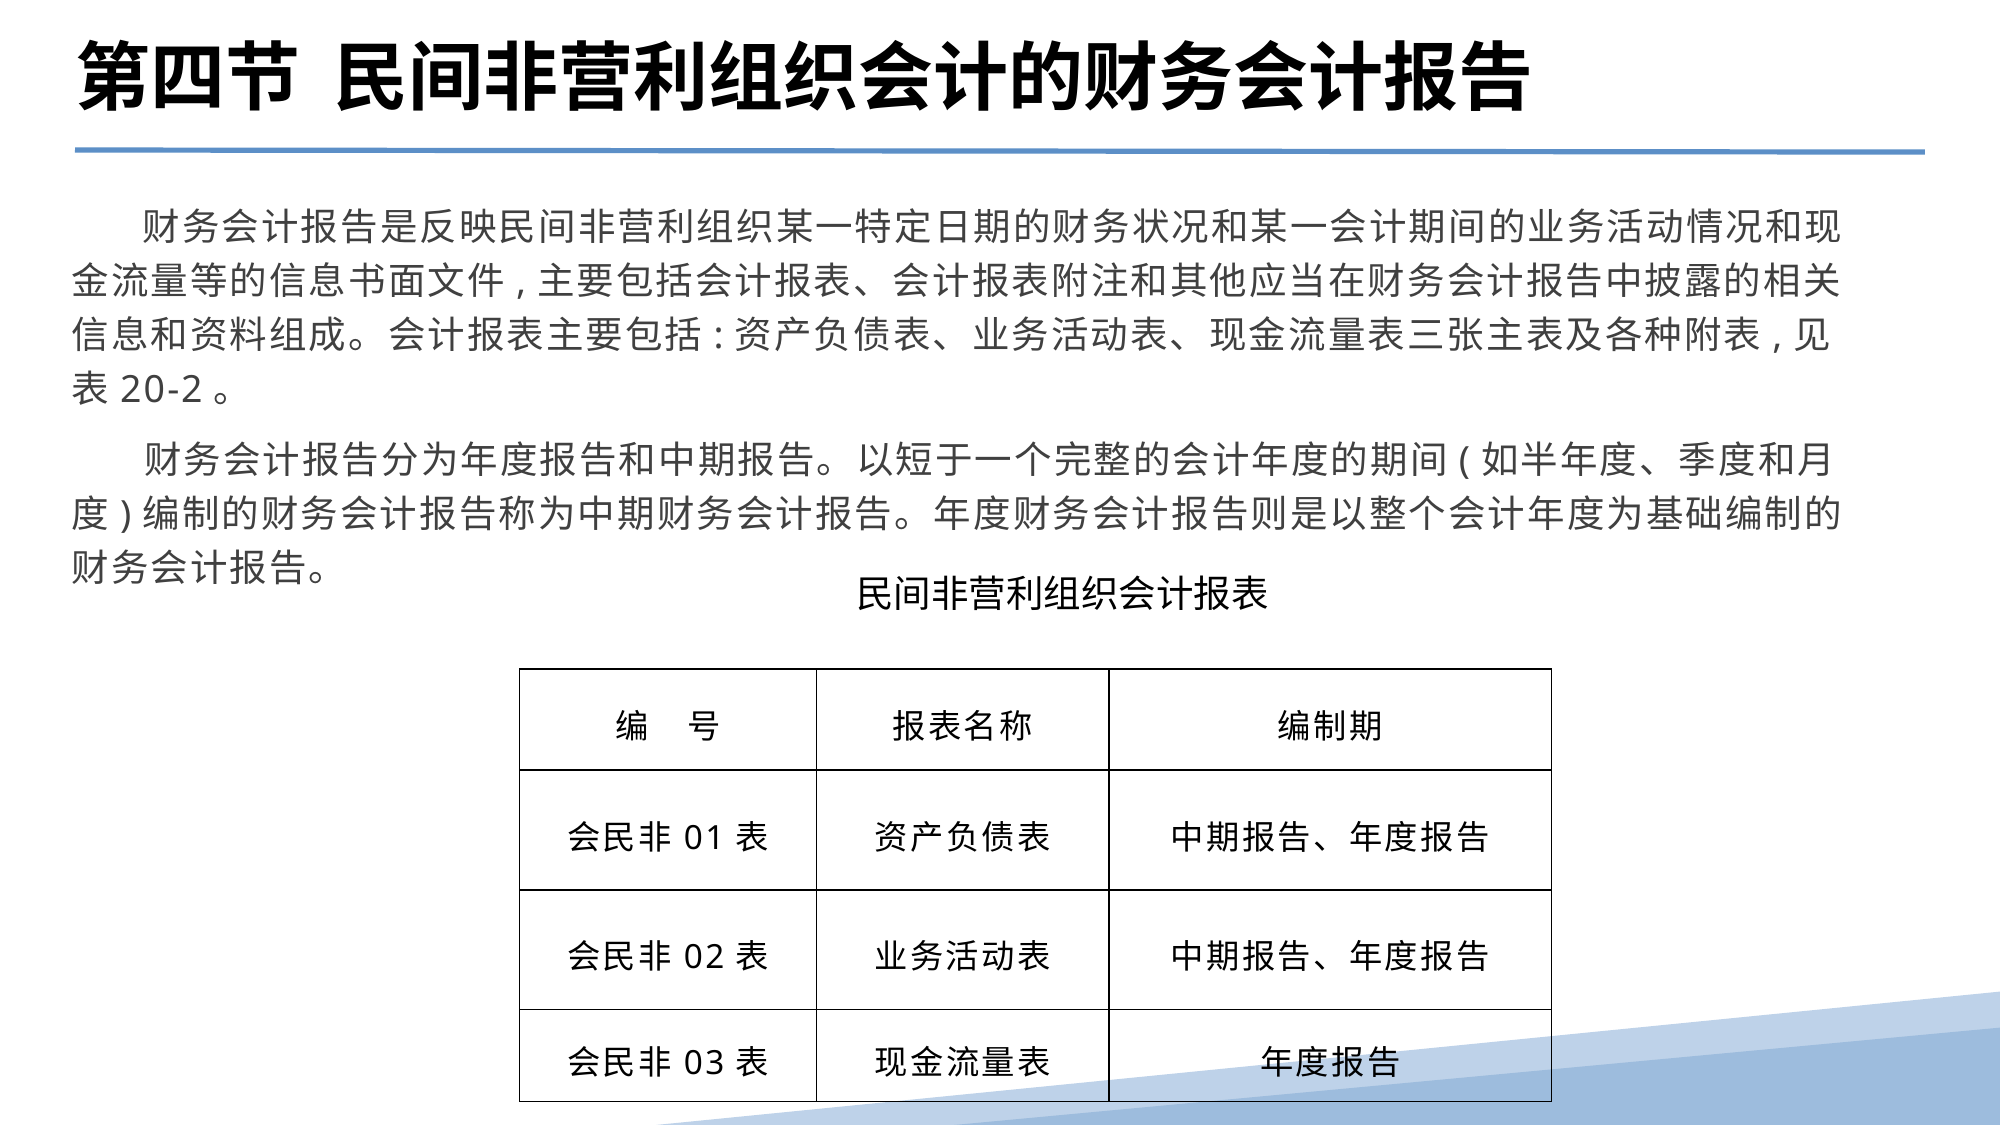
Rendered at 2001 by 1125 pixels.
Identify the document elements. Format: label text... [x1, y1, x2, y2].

table_cell 会民非02表 [520, 891, 816, 1009]
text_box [656, 991, 2000, 1125]
table_cell 资产负债表 [817, 771, 1108, 889]
table_header 编制期 [1110, 670, 1551, 769]
table_header 编 号 [520, 670, 816, 769]
text_box 民间非营利组织会计报表 [552, 562, 1556, 646]
table_cell 会民非03表 [520, 1010, 656, 1101]
text_box 财务会计报告是反映民间非营利组织某一特定日期的财务状况和某一会计期间的业务活动情况和现金流量等的信息书面文件,主要包括会计报表、会计报表附注和其他应当在财务会计报告中披露的相关信息和资料组成。会计报表主要包括:资产负债表、业务活动表、现金流量表三张主表及各种附表,见表20-2。 财务会计报告分为年度报告和中期报告。以短于一个完整的会计年度的期间(如半年度、季度和月度)编制的财务会计报告称为中期财务会计报告。年度财务会计报告则是以整个会计年度为基础编制的财务会计报告。 [61, 152, 1879, 631]
table_header 报表名称 [817, 670, 1108, 769]
text_box 第四节 民间非营利组织会计的财务会计报告 [75, 24, 1925, 125]
table_cell 中期报告、年度报告 [1110, 771, 1551, 889]
table_cell 业务活动表 [817, 891, 1108, 991]
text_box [74, 149, 1925, 153]
table_cell 中期报告、年度报告 [1110, 891, 1551, 991]
table_cell 会民非01表 [520, 771, 816, 889]
